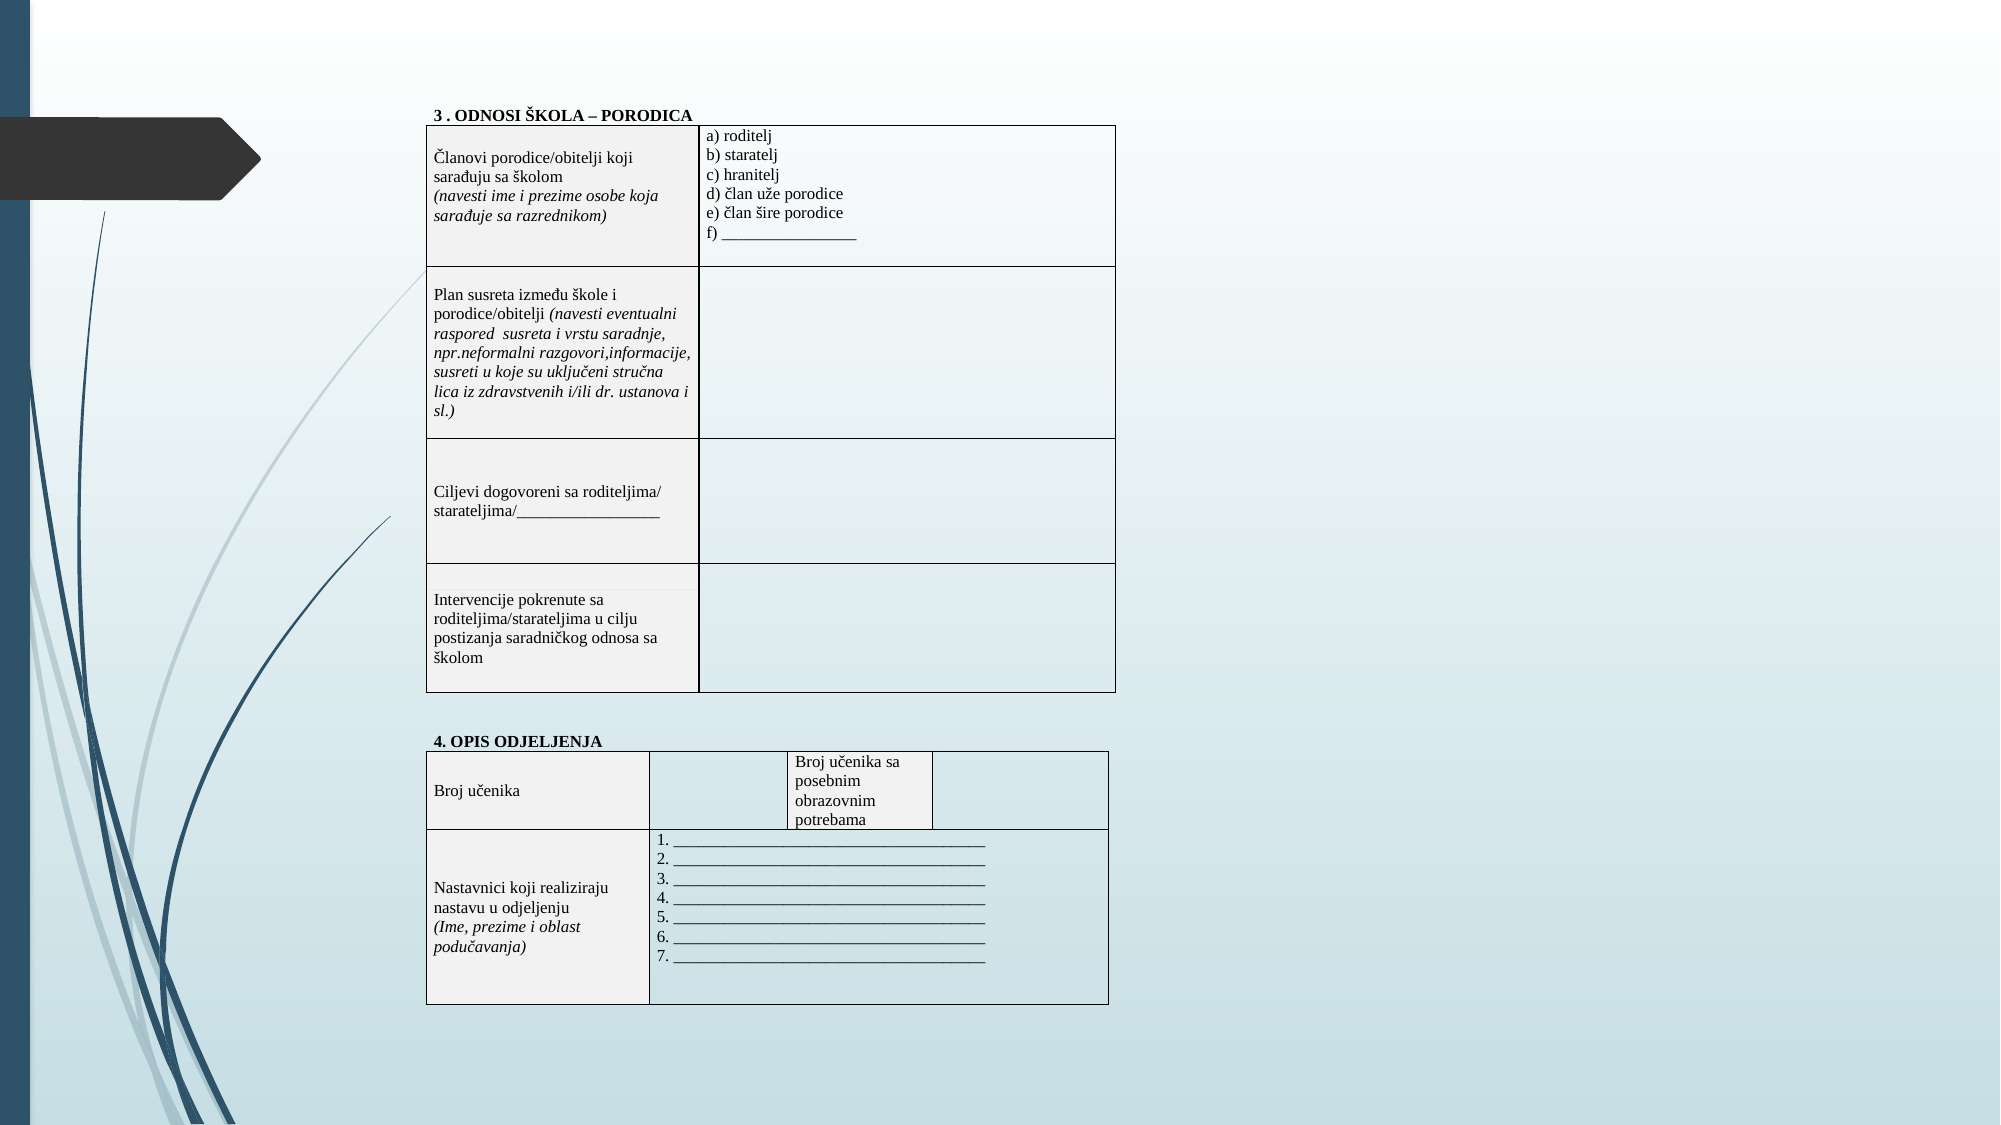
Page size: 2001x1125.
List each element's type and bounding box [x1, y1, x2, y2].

list [425, 105, 1339, 1008]
